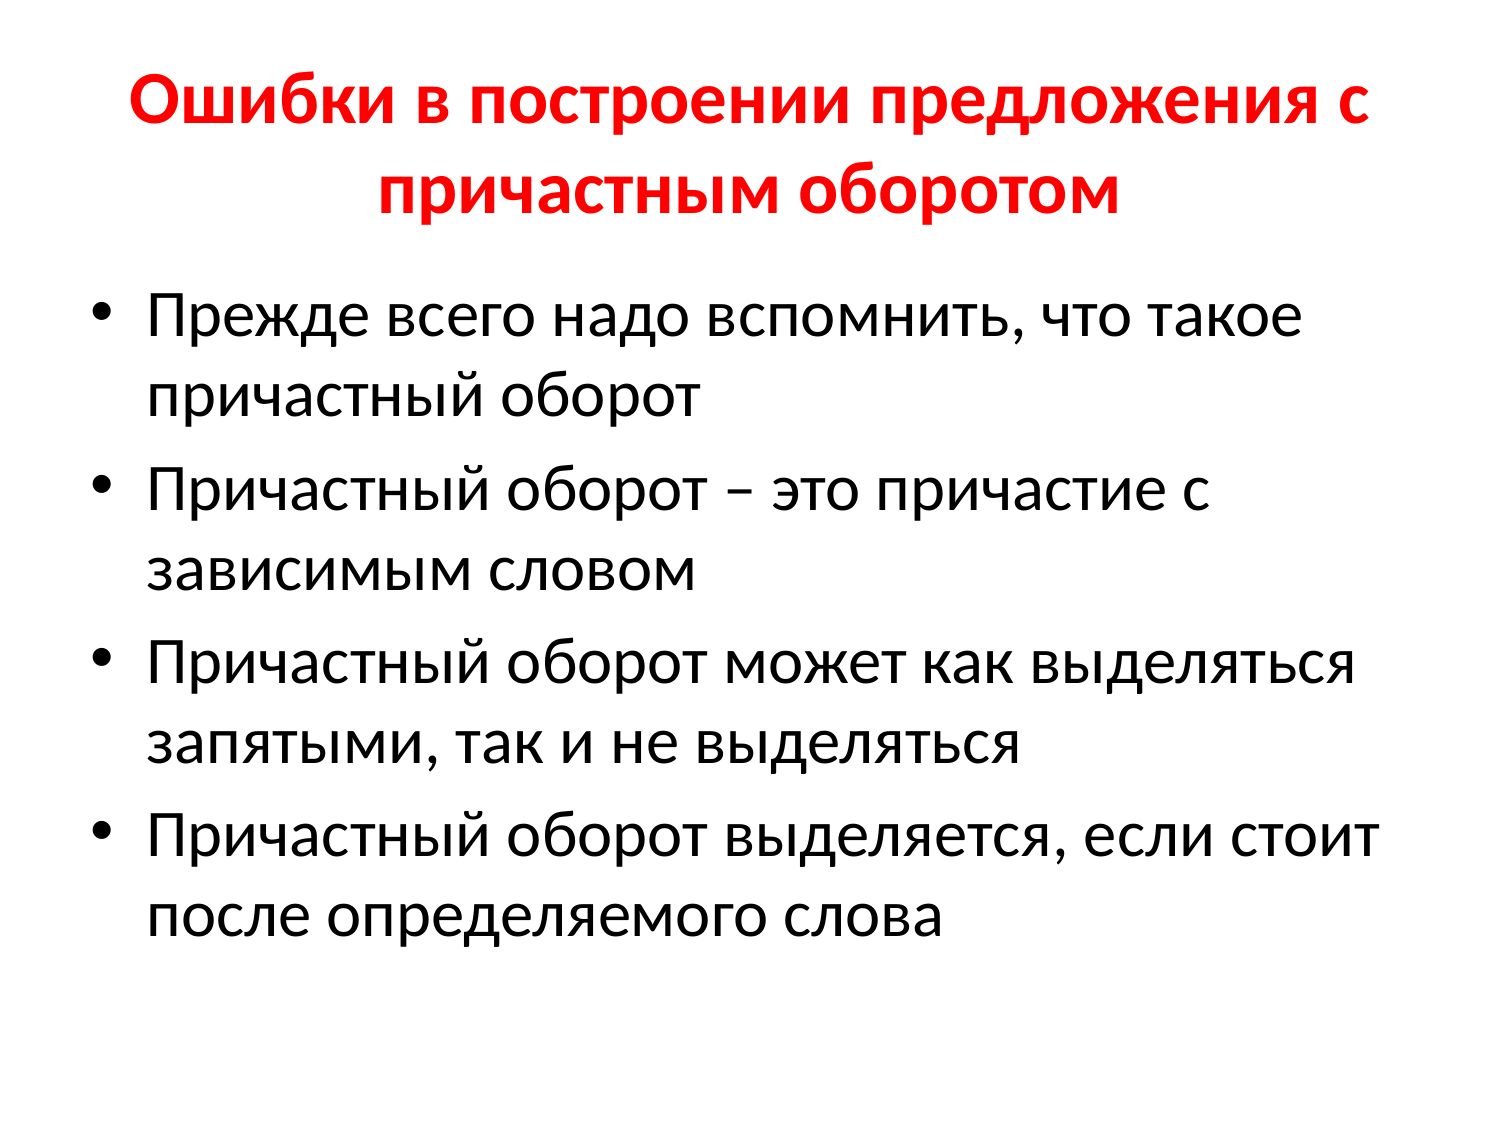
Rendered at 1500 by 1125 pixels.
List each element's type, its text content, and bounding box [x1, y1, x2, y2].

list Прежде всего надо вспомнить, что такое причастный оборот Причастный оборот – это причастие с зависимым словом Причастный оборот может как выделяться запятыми, так и не выделяться Причастный оборот выделяется, если стоит после определяемого слова [75, 262, 1425, 1005]
title Ошибки в построении предложения с причастным оборотом [75, 45, 1425, 233]
